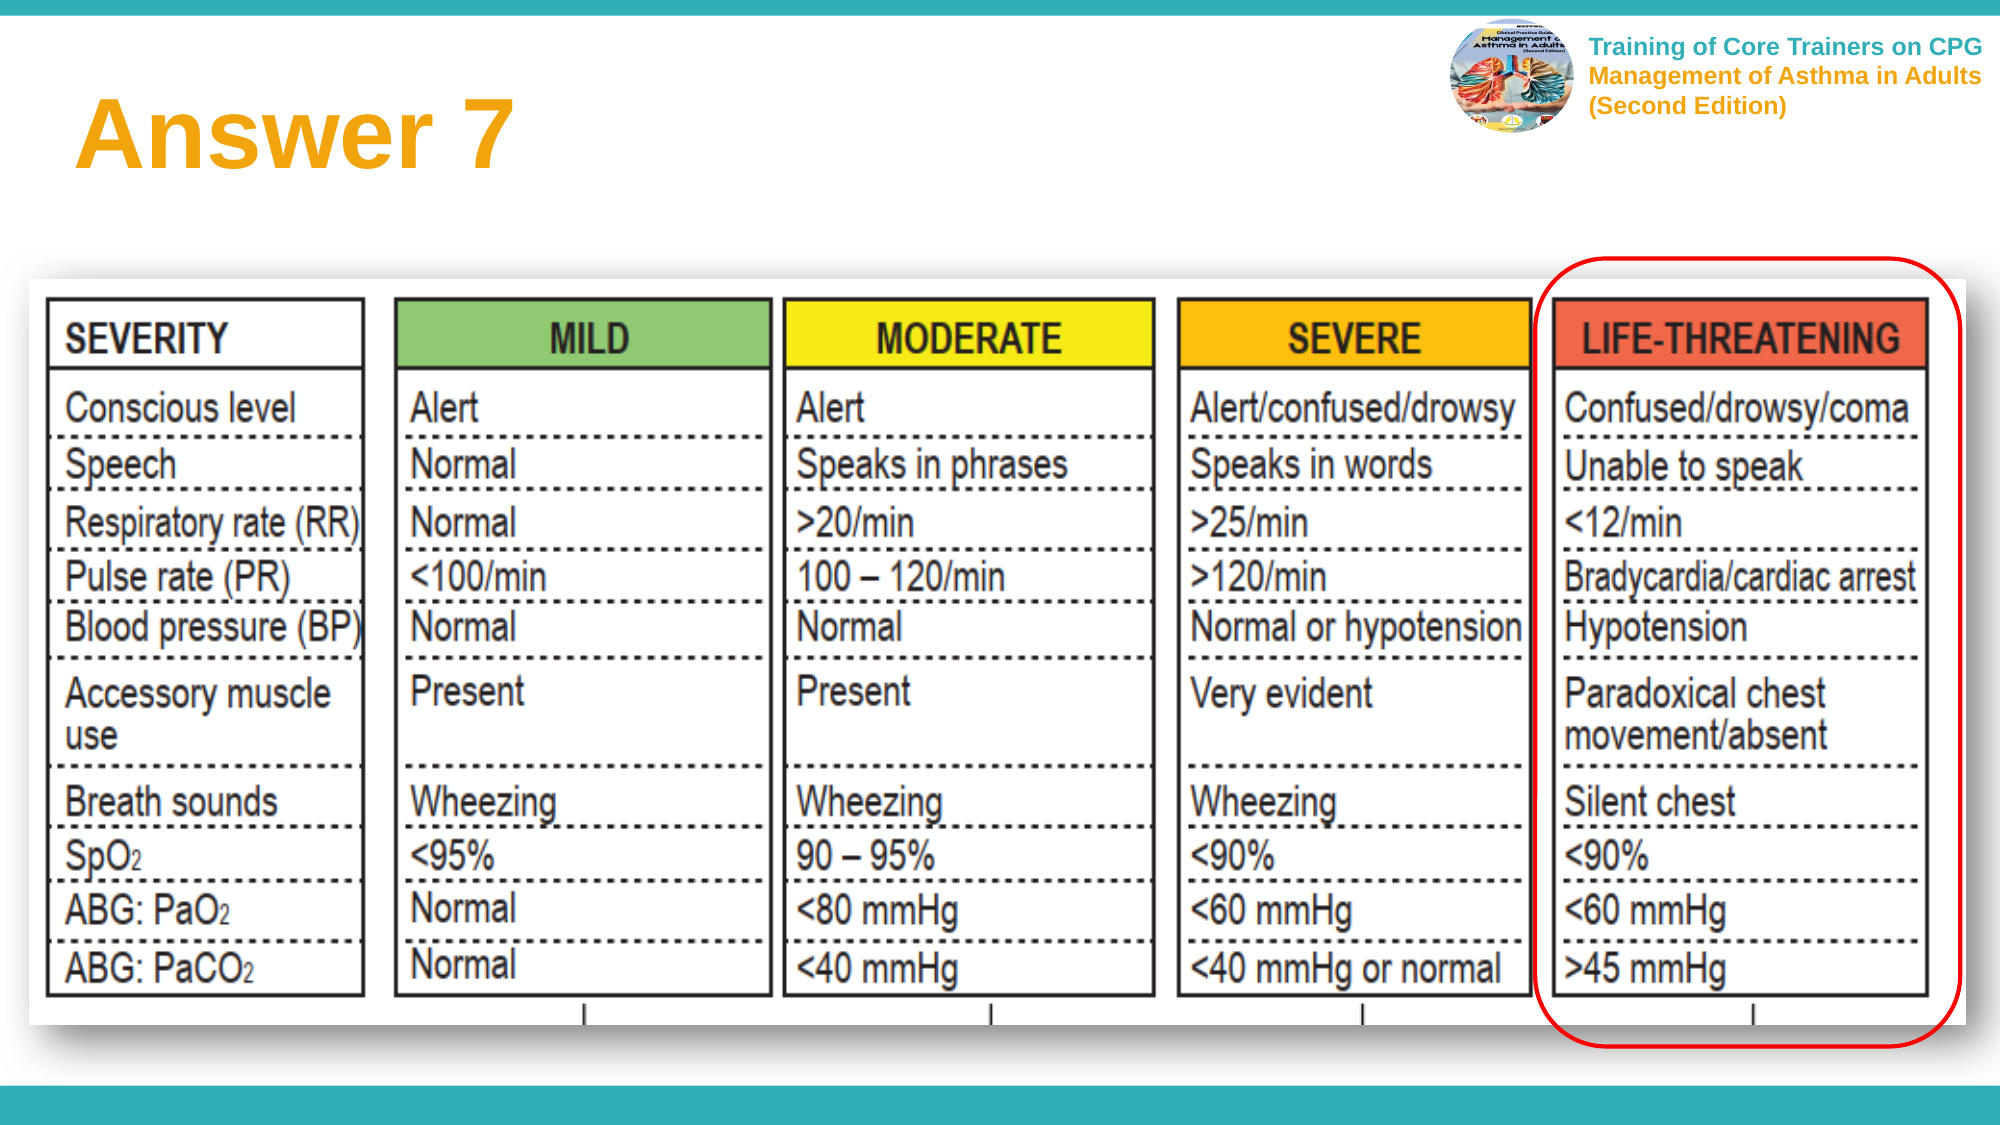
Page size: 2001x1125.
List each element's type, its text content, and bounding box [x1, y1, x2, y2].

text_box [1449, 18, 2000, 133]
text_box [28, 258, 1966, 1047]
list Answer 7 [3, 65, 2000, 192]
